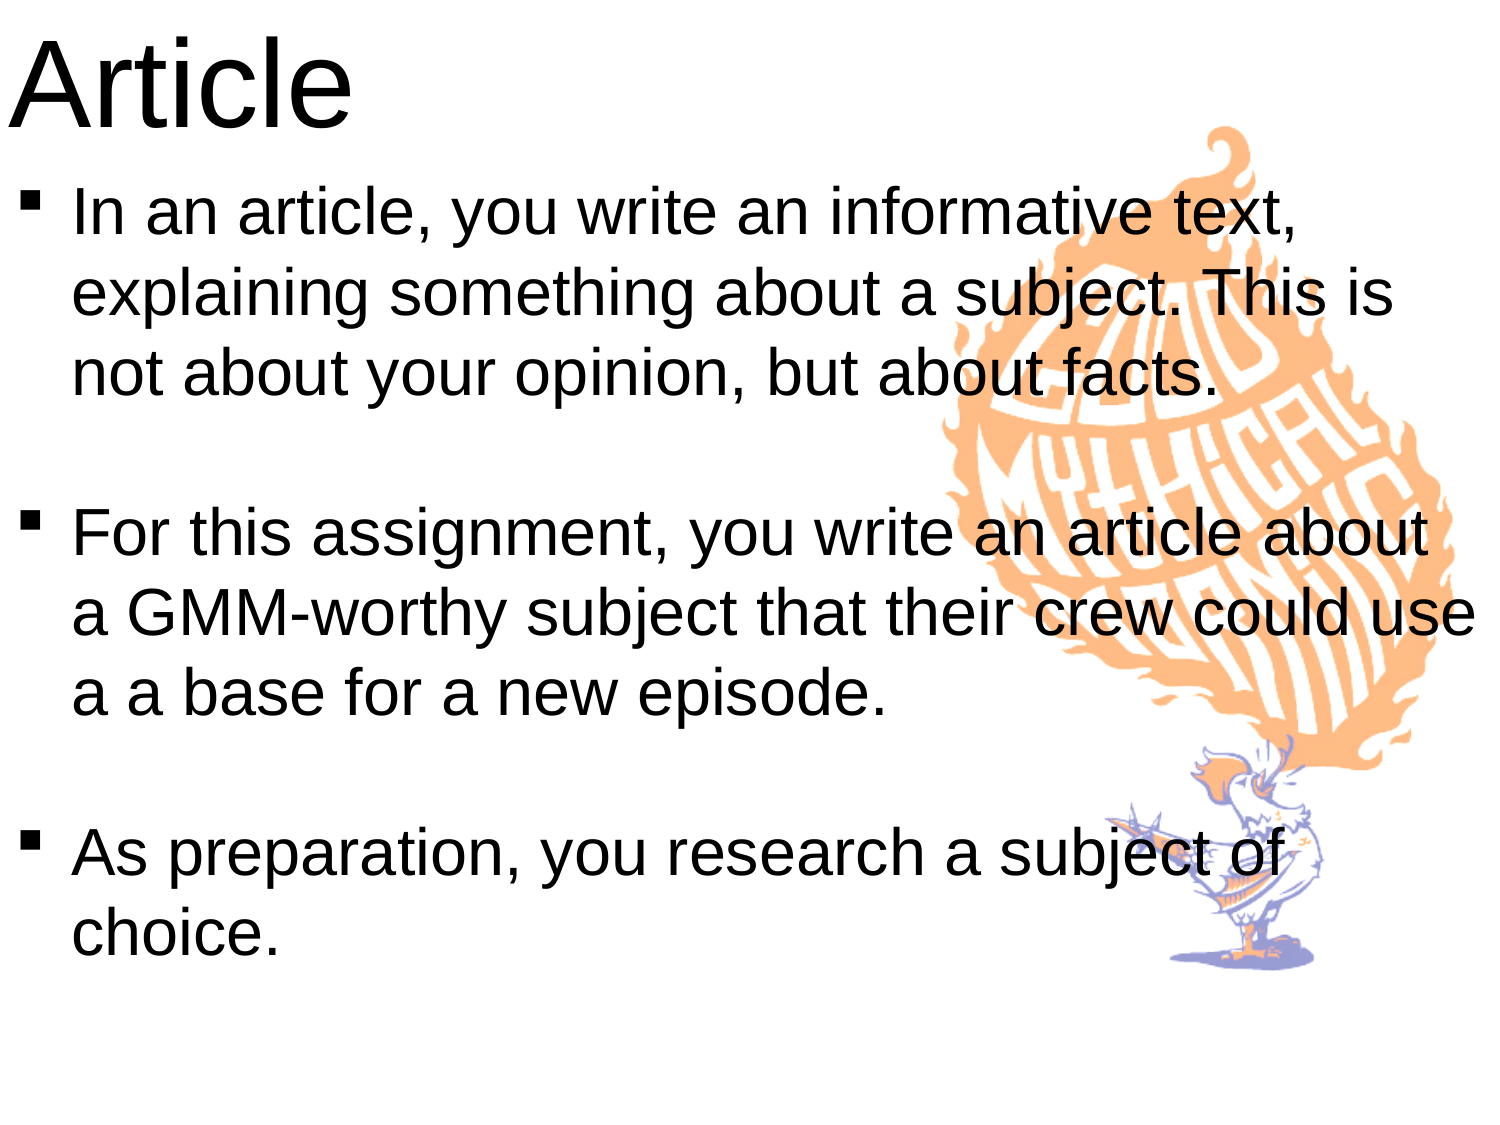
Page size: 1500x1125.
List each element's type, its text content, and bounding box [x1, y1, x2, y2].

title Article [0, 0, 1344, 160]
picture [773, 101, 1500, 1000]
list In an article, you write an informative text, explaining something about a subject. This is not about your opinion, but about facts. For this assignment, you write an article about a GMM-worthy subject that their crew could use a a base for a new episode. As preparation, you research a subject of choice. [0, 160, 1500, 1125]
